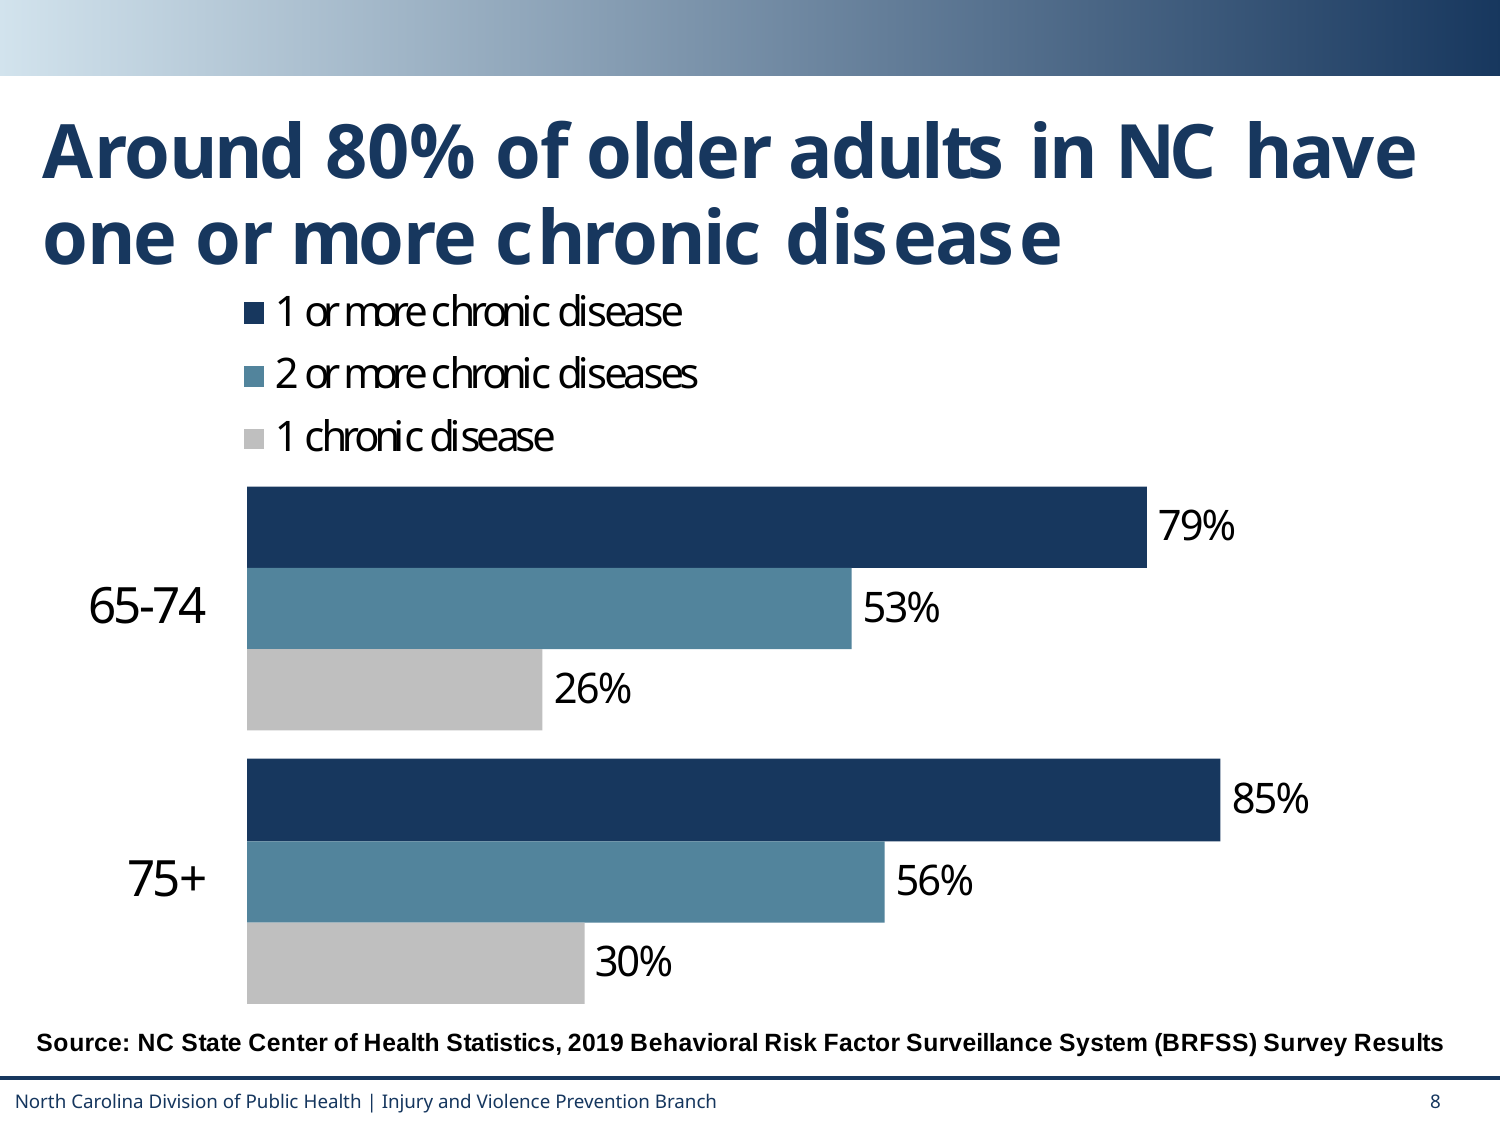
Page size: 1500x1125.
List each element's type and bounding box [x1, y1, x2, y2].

picture [30, 99, 1500, 1060]
